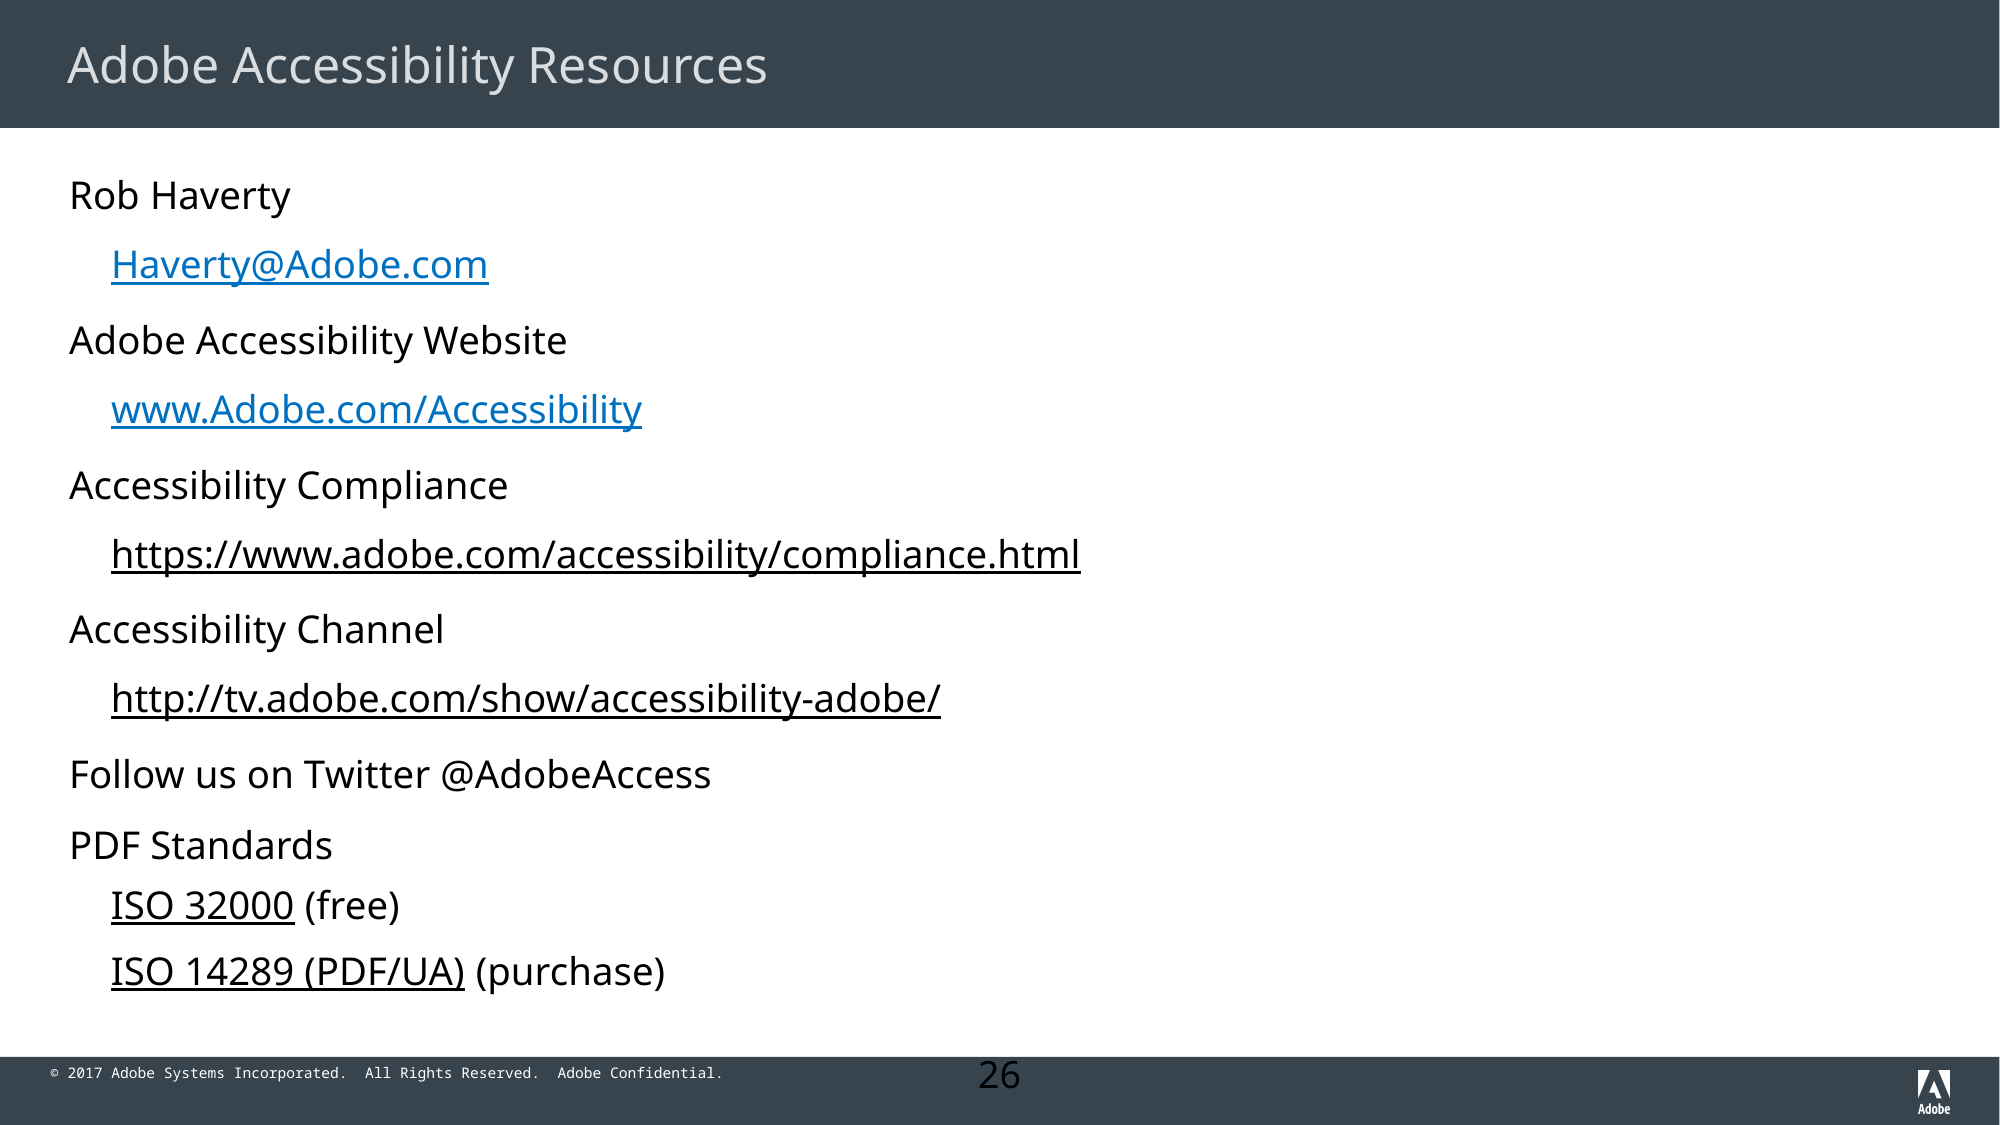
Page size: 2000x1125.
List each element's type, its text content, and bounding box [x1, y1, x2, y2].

slide_number 26 [916, 1062, 1083, 1091]
title Adobe Accessibility Resources [49, 30, 1950, 98]
list Rob Haverty Haverty@Adobe.com Adobe Accessibility Website www.Adobe.com/Accessibility Accessibility Compliance https://www.adobe.com/accessibility/compliance.html Accessibility Channel http://tv.adobe.com/show/accessibility-adobe/ Follow us on Twitter @AdobeAccess PDF Standards ISO 32000 (free) ISO 14289 (PDF/UA) (purchase) [49, 162, 1950, 1013]
picture [1918, 1070, 1950, 1114]
